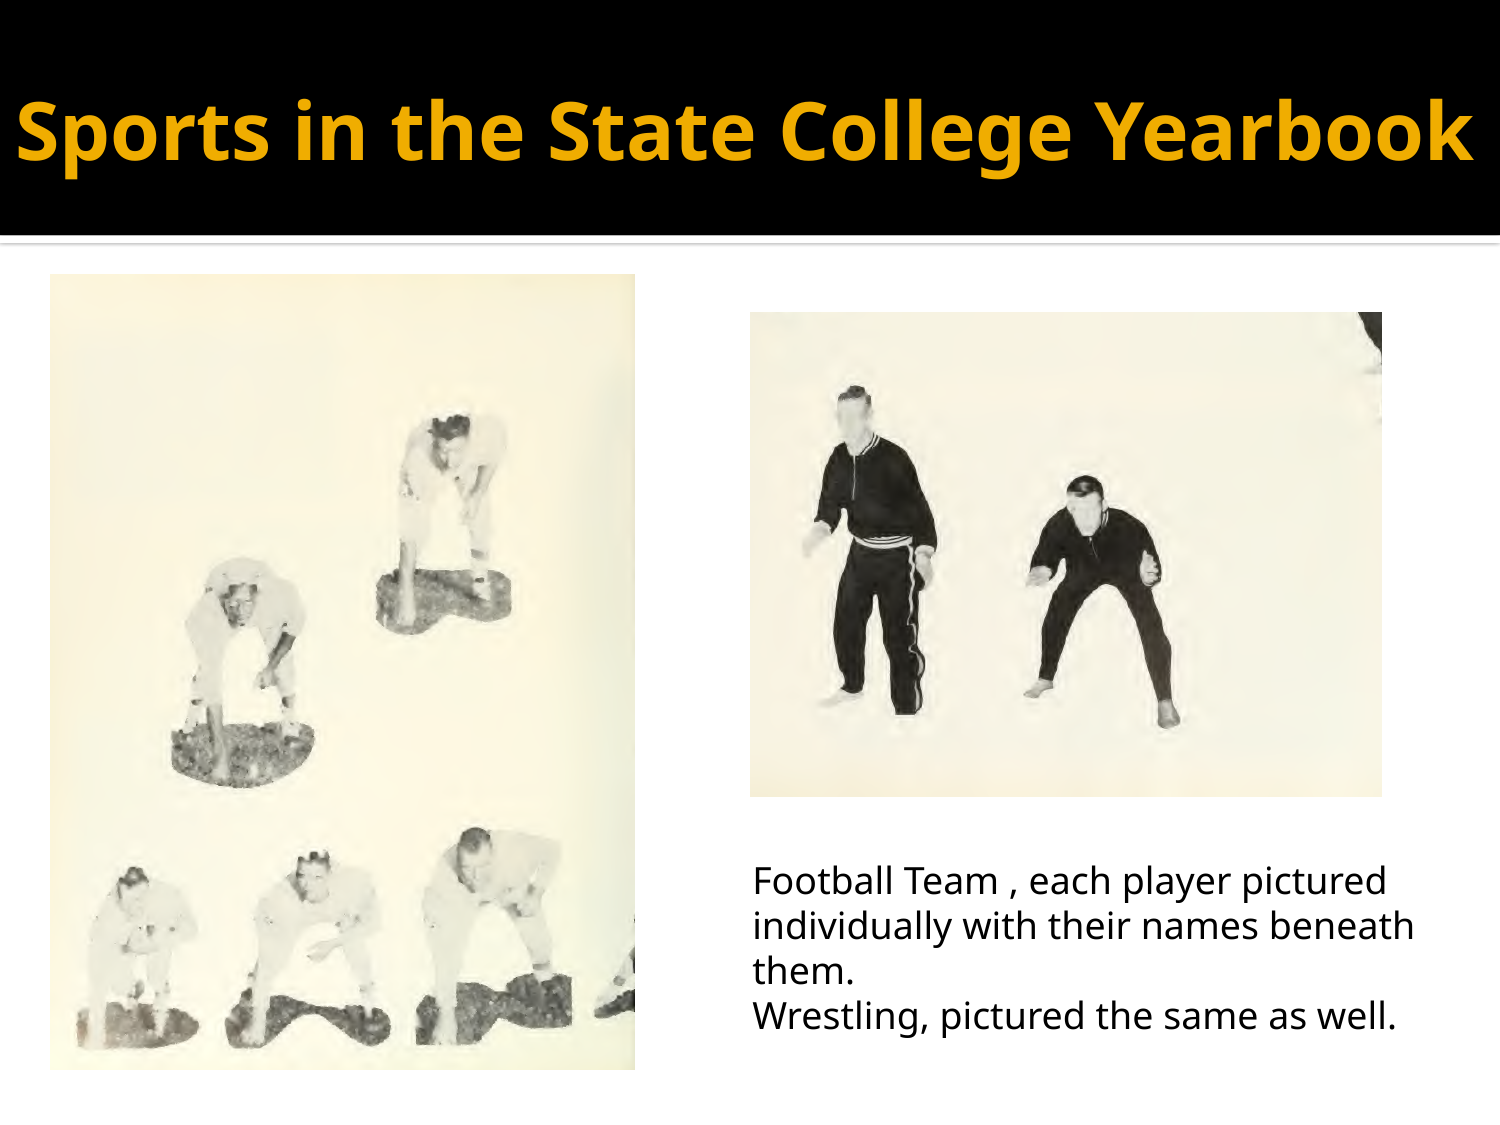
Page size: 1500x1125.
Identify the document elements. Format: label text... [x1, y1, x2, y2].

title Sports in the State College Yearbook [0, 25, 1500, 231]
text_box Football Team , each player pictured individually with their names beneath them. Wrestling, pictured the same as well. [737, 849, 1450, 1045]
picture [749, 312, 1382, 797]
picture [49, 274, 635, 1070]
